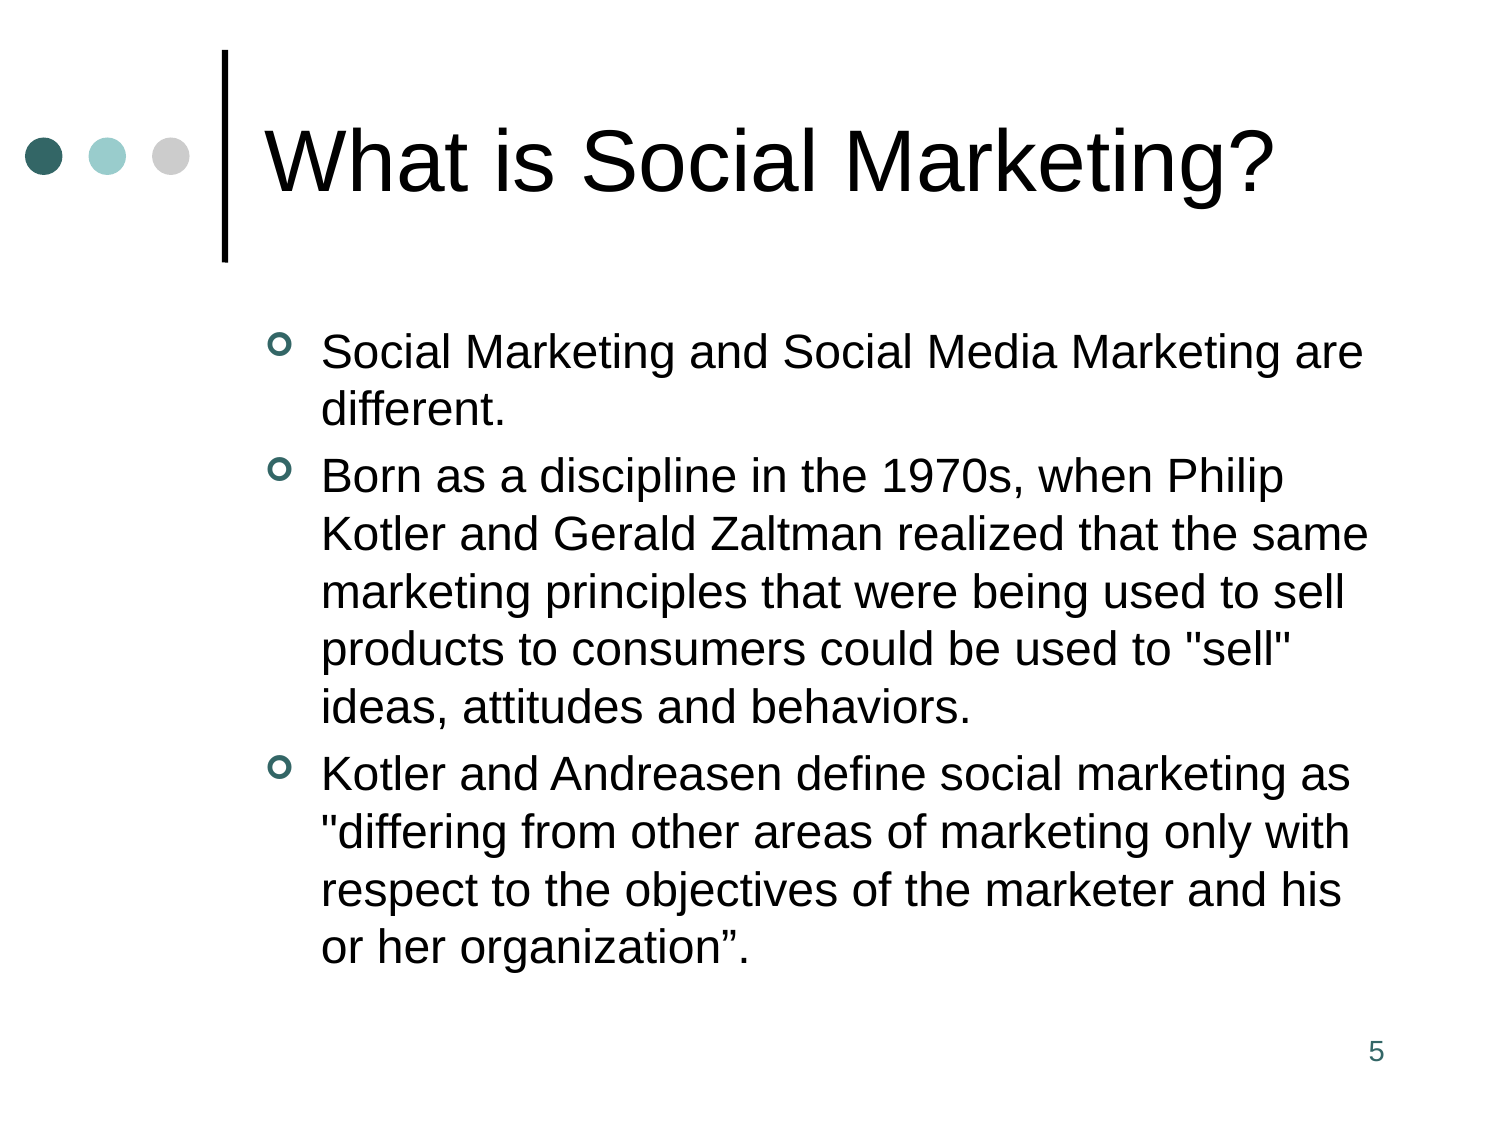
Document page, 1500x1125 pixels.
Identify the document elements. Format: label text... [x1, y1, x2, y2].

list Social Marketing and Social Media Marketing are different. Born as a discipline in the 1970s, when Philip Kotler and Gerald Zaltman realized that the same marketing principles that were being used to sell products to consumers could be used to "sell" ideas, attitudes and behaviors. Kotler and Andreasen define social marketing as "differing from other areas of marketing only with respect to the objectives of the marketer and his or her organization”. [249, 312, 1400, 988]
slide_number 5 [1187, 1025, 1400, 1100]
title What is Social Marketing? [249, 31, 1400, 282]
